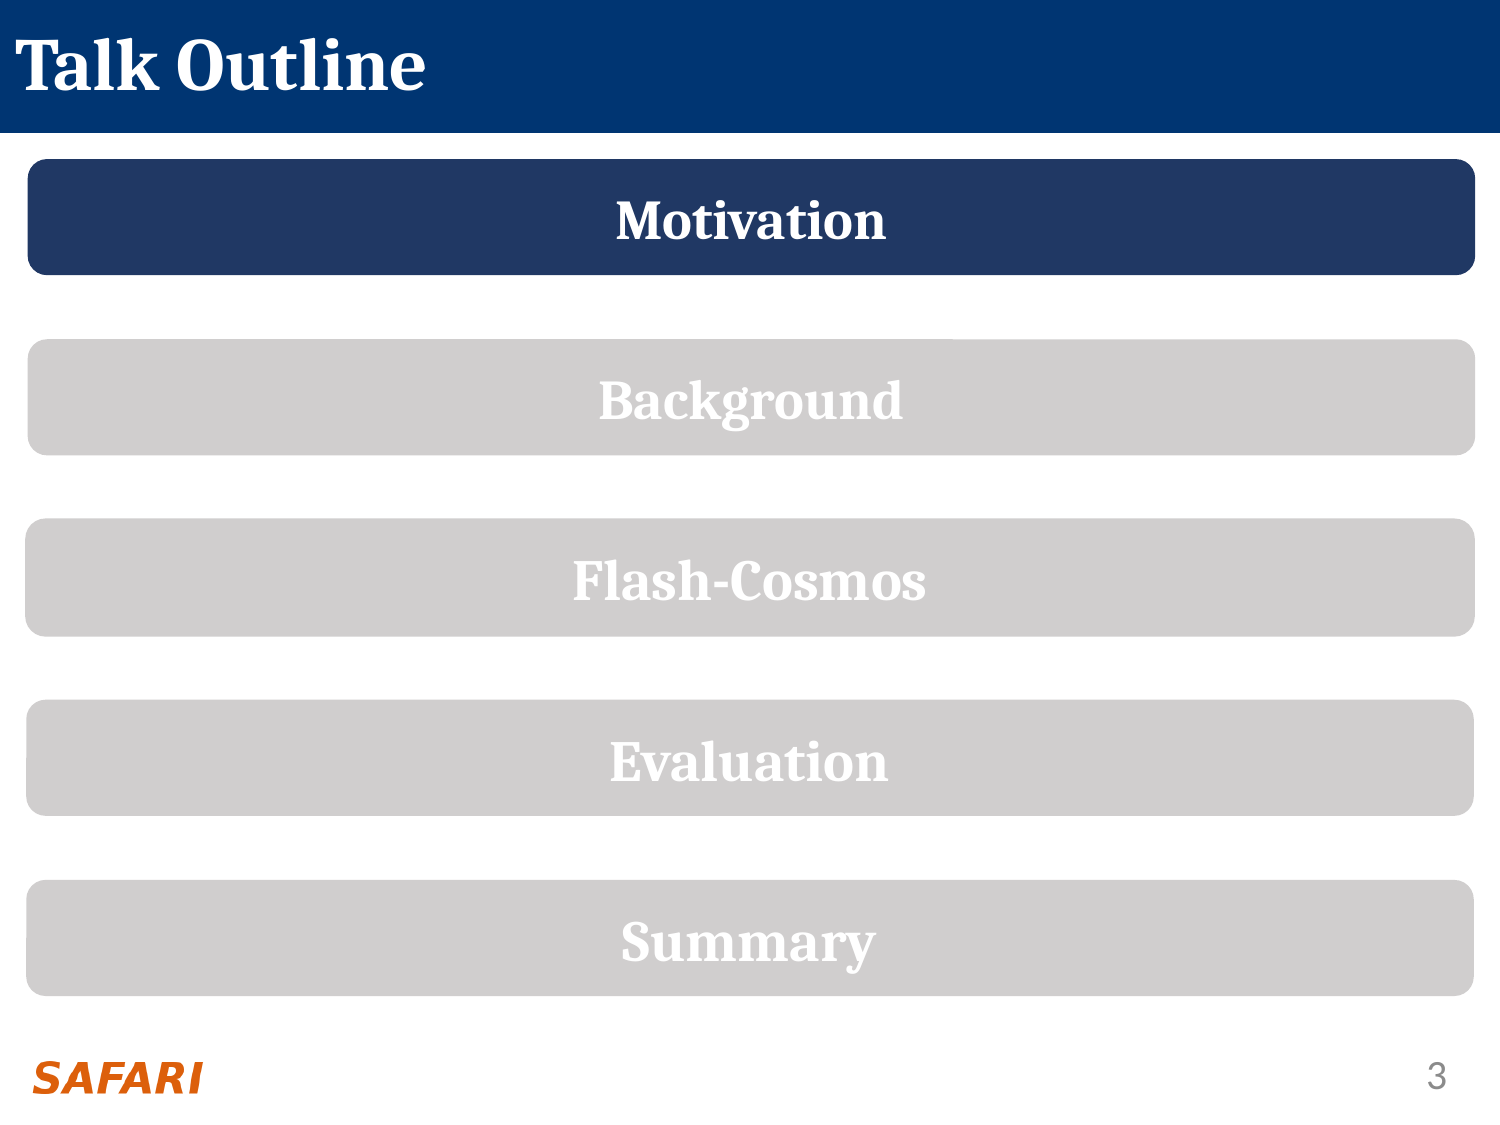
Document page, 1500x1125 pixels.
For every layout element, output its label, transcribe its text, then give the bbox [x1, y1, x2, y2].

text_box Motivation [26, 158, 1477, 277]
text_box Summary [25, 878, 1475, 998]
title Talk Outline [0, 0, 1500, 133]
text_box Evaluation [25, 698, 1475, 817]
picture [31, 1052, 209, 1104]
text_box Flash-Cosmos [25, 518, 1475, 637]
text_box Background [26, 338, 1477, 457]
